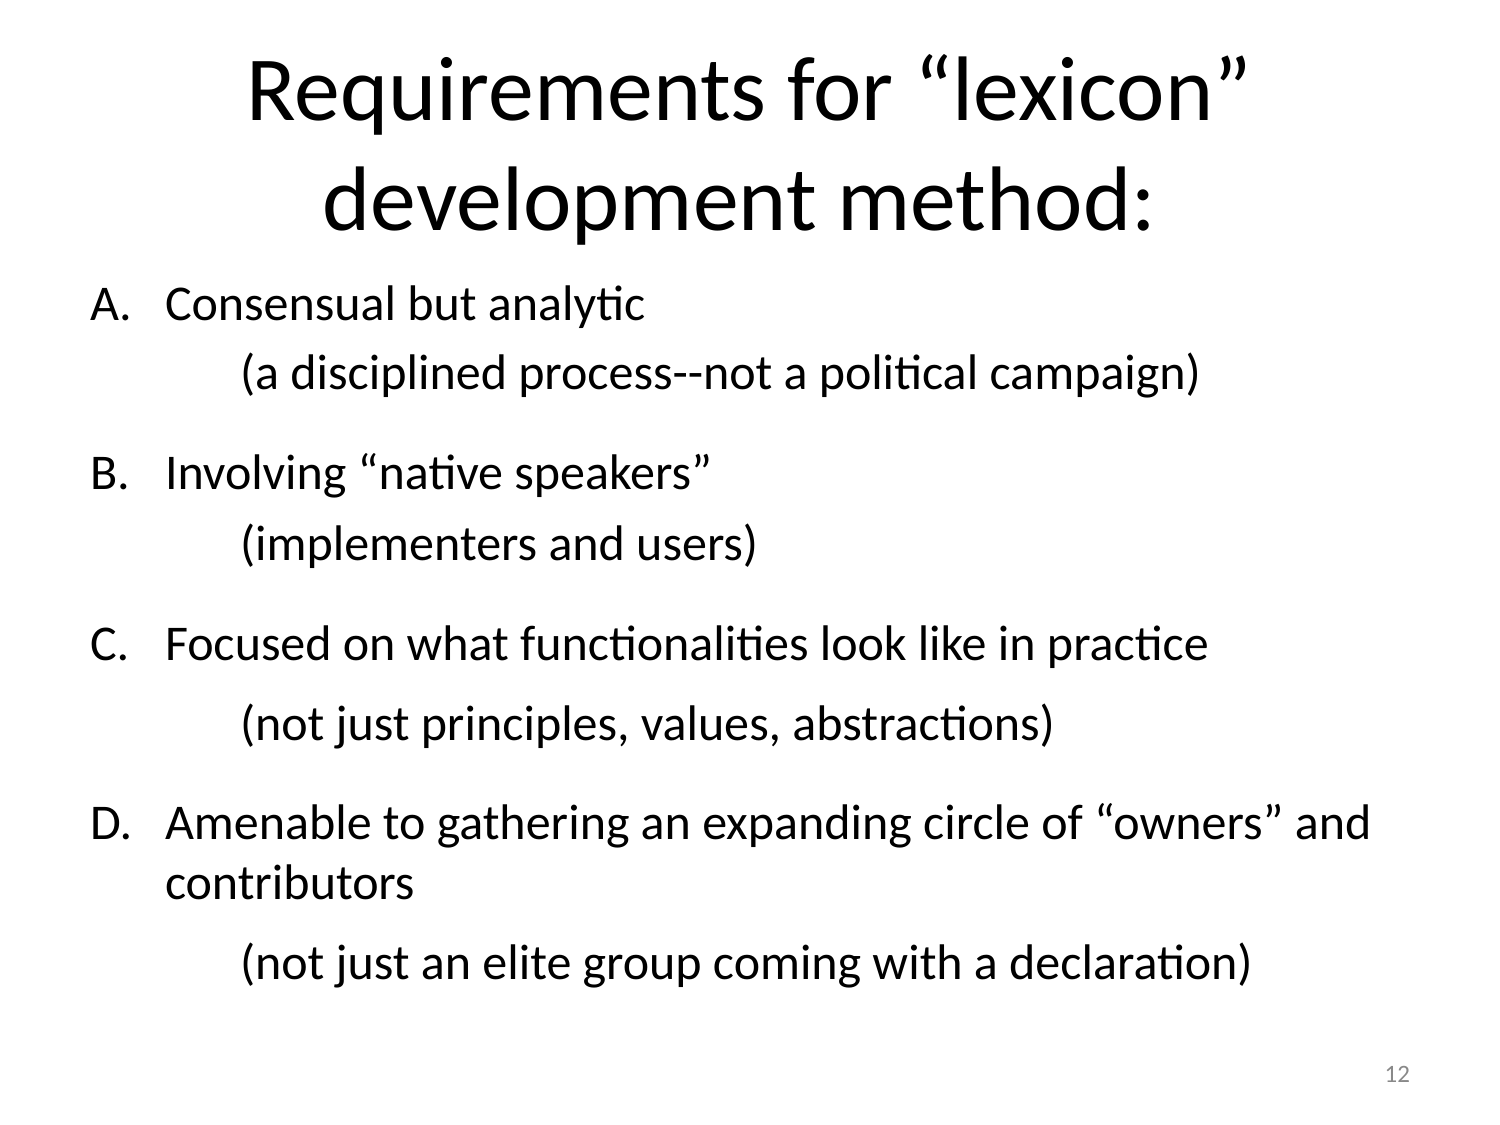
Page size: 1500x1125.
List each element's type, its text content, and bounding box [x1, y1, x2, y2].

slide_number 12 [1074, 1042, 1425, 1103]
list Consensual but analytic (a disciplined process--not a political campaign) Involving “native speakers” (implementers and users) Focused on what functionalities look like in practice (not just principles, values, abstractions) Amenable to gathering an expanding circle of “owners” and contributors (not just an elite group coming with a declaration) [74, 473, 1426, 1006]
text_box [24, 397, 1500, 473]
title Requirements for “lexicon” development method: [74, 44, 1426, 233]
list Consensual but analytic (a disciplined process--not a political campaign) Involving “native speakers” (implementers and users) Focused on what functionalities look like in practice (not just principles, values, abstractions) Amenable to gathering an expanding circle of “owners” and contributors (not just an elite group coming with a declaration) [74, 262, 1426, 397]
